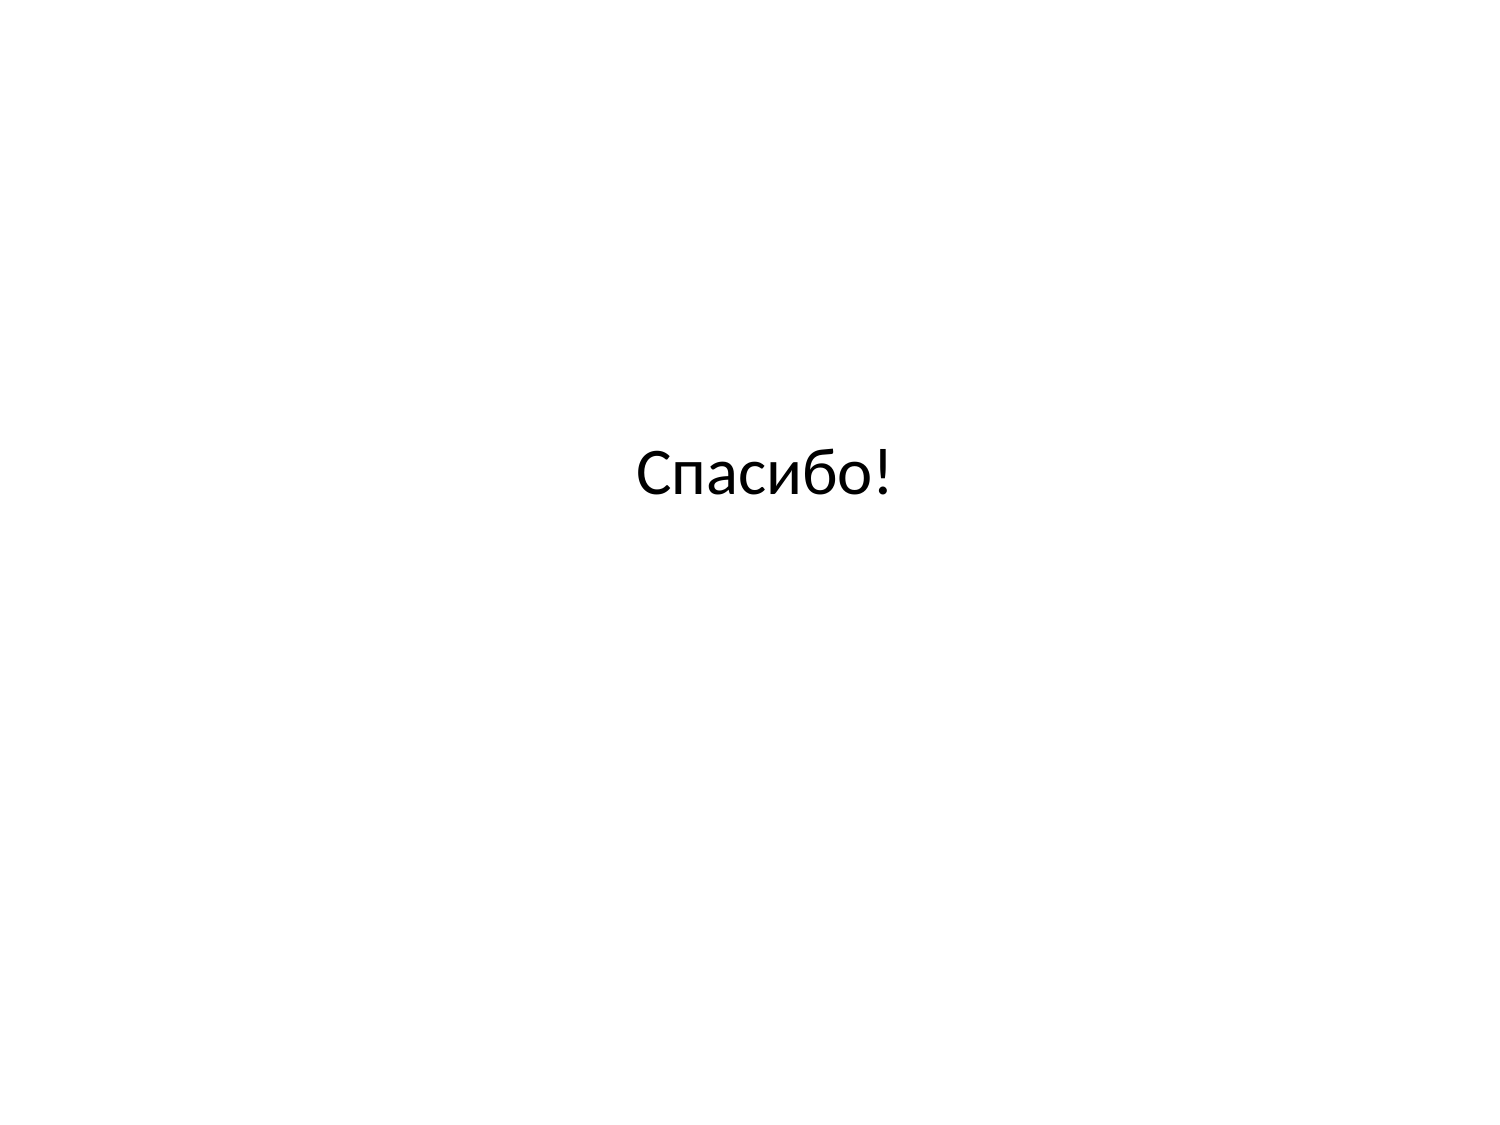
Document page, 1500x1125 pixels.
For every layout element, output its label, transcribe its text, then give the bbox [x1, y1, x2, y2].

text_box Спасибо! [621, 420, 911, 516]
